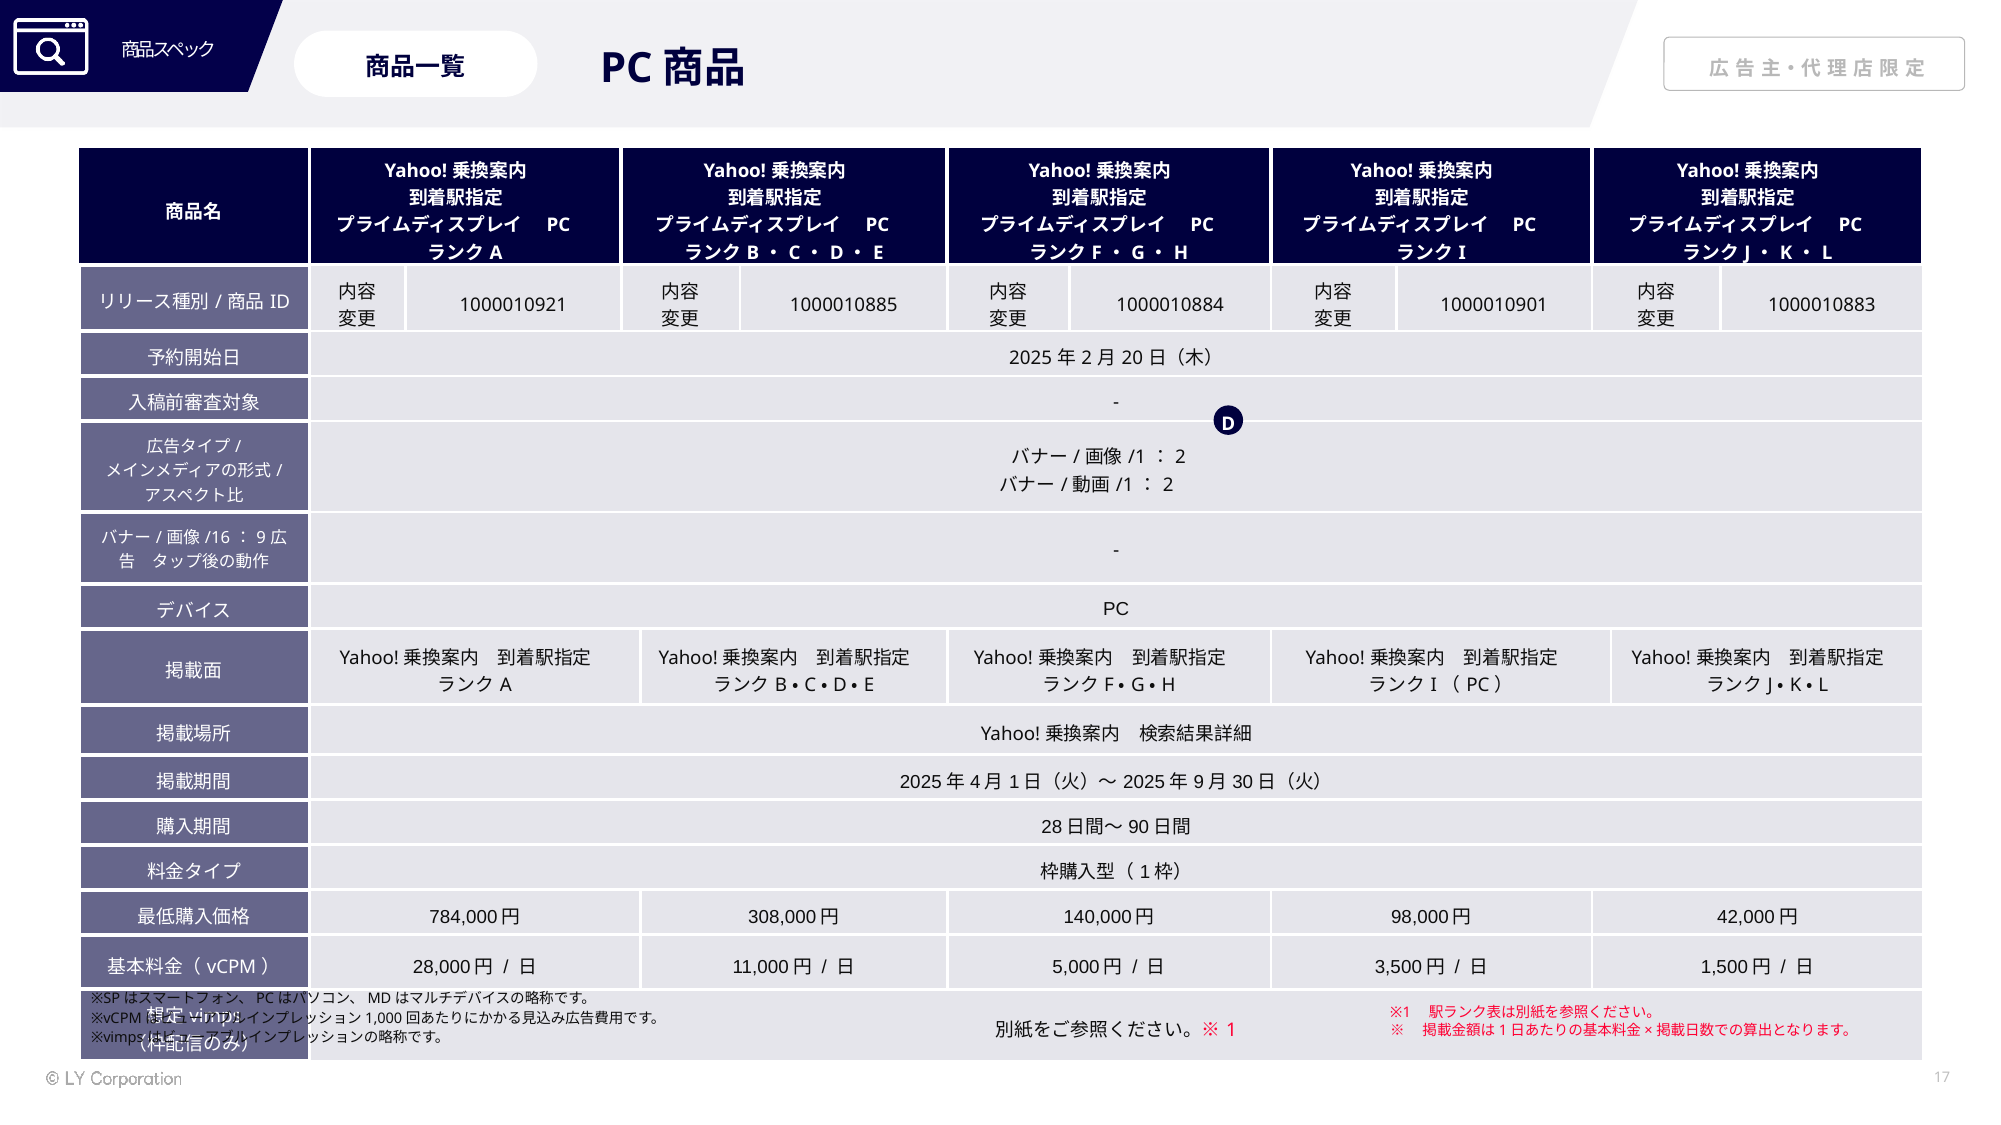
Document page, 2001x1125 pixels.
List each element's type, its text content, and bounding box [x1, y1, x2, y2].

table_cell 掲載場所 [81, 707, 308, 753]
table_cell Yahoo!乗換案内 到着駅指定 ランクA [311, 630, 639, 703]
table_cell Yahoo!乗換案内 到着駅指定 ランクJ・K・L [1612, 630, 1922, 703]
table_cell 最低購入価格 [81, 892, 308, 933]
table_cell 1000010921 [407, 266, 620, 330]
table_cell 内容 変更 [1272, 266, 1395, 330]
text_box ※1 駅ランク表は別紙を参照ください。 ※ 掲載金額は1日あたりの基本料金×掲載日数での算出となります。 [1375, 995, 1873, 1046]
table_cell 42,000円 [1593, 891, 1922, 933]
table_cell 1000010885 [741, 266, 946, 330]
text_box D [1213, 405, 1244, 435]
table_header Yahoo!乗換案内 到着駅指定 プライムディスプレイ PC ランクB・C・D・E [623, 148, 945, 263]
table_cell 購入期間 [81, 802, 308, 843]
list PC商品 [599, 41, 1481, 97]
table_cell 入稿前審査対象 [81, 378, 308, 419]
picture [46, 1071, 181, 1088]
table_cell Yahoo!乗換案内 到着駅指定 ランクI（PC） [1272, 630, 1610, 703]
table_header Yahoo!乗換案内 到着駅指定 プライムディスプレイ PC ランクF・G・H [949, 148, 1269, 263]
table_cell PC [311, 585, 1922, 627]
list 商品スペック [97, 13, 240, 81]
table_cell 1,500円 / 日 [1593, 936, 1922, 988]
table_header Yahoo!乗換案内 到着駅指定 プライムディスプレイ PC ランクI [1273, 148, 1590, 263]
table_cell 予約開始日 [81, 333, 308, 374]
table_cell 11,000円 / 日 [642, 936, 946, 988]
table_cell 内容 変更 [623, 266, 739, 330]
table_cell 98,000円 [1272, 891, 1591, 933]
table_cell 想定vimps （枠配信のみ） [81, 991, 308, 1059]
table_cell 28,000円 / 日 [311, 936, 639, 987]
table_cell 1000010883 [1722, 266, 1922, 330]
table_cell 2025年2月20日（木） [311, 332, 1922, 375]
table_cell 内容 変更 [1593, 266, 1719, 330]
table_cell バナー/画像/1：2 バナー/動画/1：2 [311, 422, 1922, 511]
table_cell - [311, 513, 1922, 582]
table_cell 料金タイプ [81, 847, 308, 888]
table_cell 基本料金（vCPM） [81, 937, 308, 987]
table_cell Yahoo!乗換案内 到着駅指定 ランクB・C・D・E [642, 630, 946, 703]
table_cell 1000010901 [1398, 266, 1591, 330]
table_cell 28日間～90日間 [311, 801, 1922, 843]
table_header 商品名 [79, 148, 308, 263]
table_cell 3,500円 / 日 [1272, 936, 1591, 988]
table_cell 掲載面 [81, 631, 308, 703]
table_cell デバイス [81, 586, 308, 627]
table_cell 140,000円 [949, 891, 1270, 933]
table_cell 内容 変更 [311, 266, 404, 330]
picture [9, 5, 92, 87]
table_cell 784,000円 [311, 891, 639, 933]
table_header Yahoo!乗換案内 到着駅指定 プライムディスプレイ PC ランクJ・K・L [1594, 148, 1921, 263]
table_cell - [311, 377, 1922, 420]
table_cell 5,000円 / 日 [949, 936, 1270, 988]
table_cell Yahoo!乗換案内 検索結果詳細 [311, 706, 1922, 753]
table_cell 別紙をご参照ください。※1 [311, 991, 1922, 1060]
table_header Yahoo!乗換案内 到着駅指定 プライムディスプレイ PC ランクA [311, 148, 619, 263]
table_cell リリース種別/商品ID [81, 267, 308, 329]
table_cell Yahoo!乗換案内 到着駅指定 ランクF・G・H [949, 630, 1270, 703]
text_box ※SPはスマートフォン、PCはパソコン、MDはマルチデバイスの略称です。 ※vCPMはビューアブルインプレッション1,000回あたりにかかる見込み広告費用です。 ※vimpsはビューアブルインプレッションの略称です。 [91, 987, 774, 1046]
table_cell 2025年4月1日（火）～2025年9月30日（火） [311, 756, 1922, 798]
table_cell 308,000円 [642, 891, 946, 933]
text_box 商品一覧 [293, 29, 539, 98]
table_cell バナー/画像/16：9広告 タップ後の動作 [81, 514, 308, 582]
table_cell 広告タイプ/ メインメディアの形式/ アスペクト比 [81, 423, 308, 510]
table_cell 掲載期間 [81, 757, 308, 798]
table_cell 枠購入型（1枠） [311, 846, 1922, 888]
table_cell 内容 変更 [949, 266, 1068, 330]
table_cell 1000010884 [1071, 266, 1270, 330]
